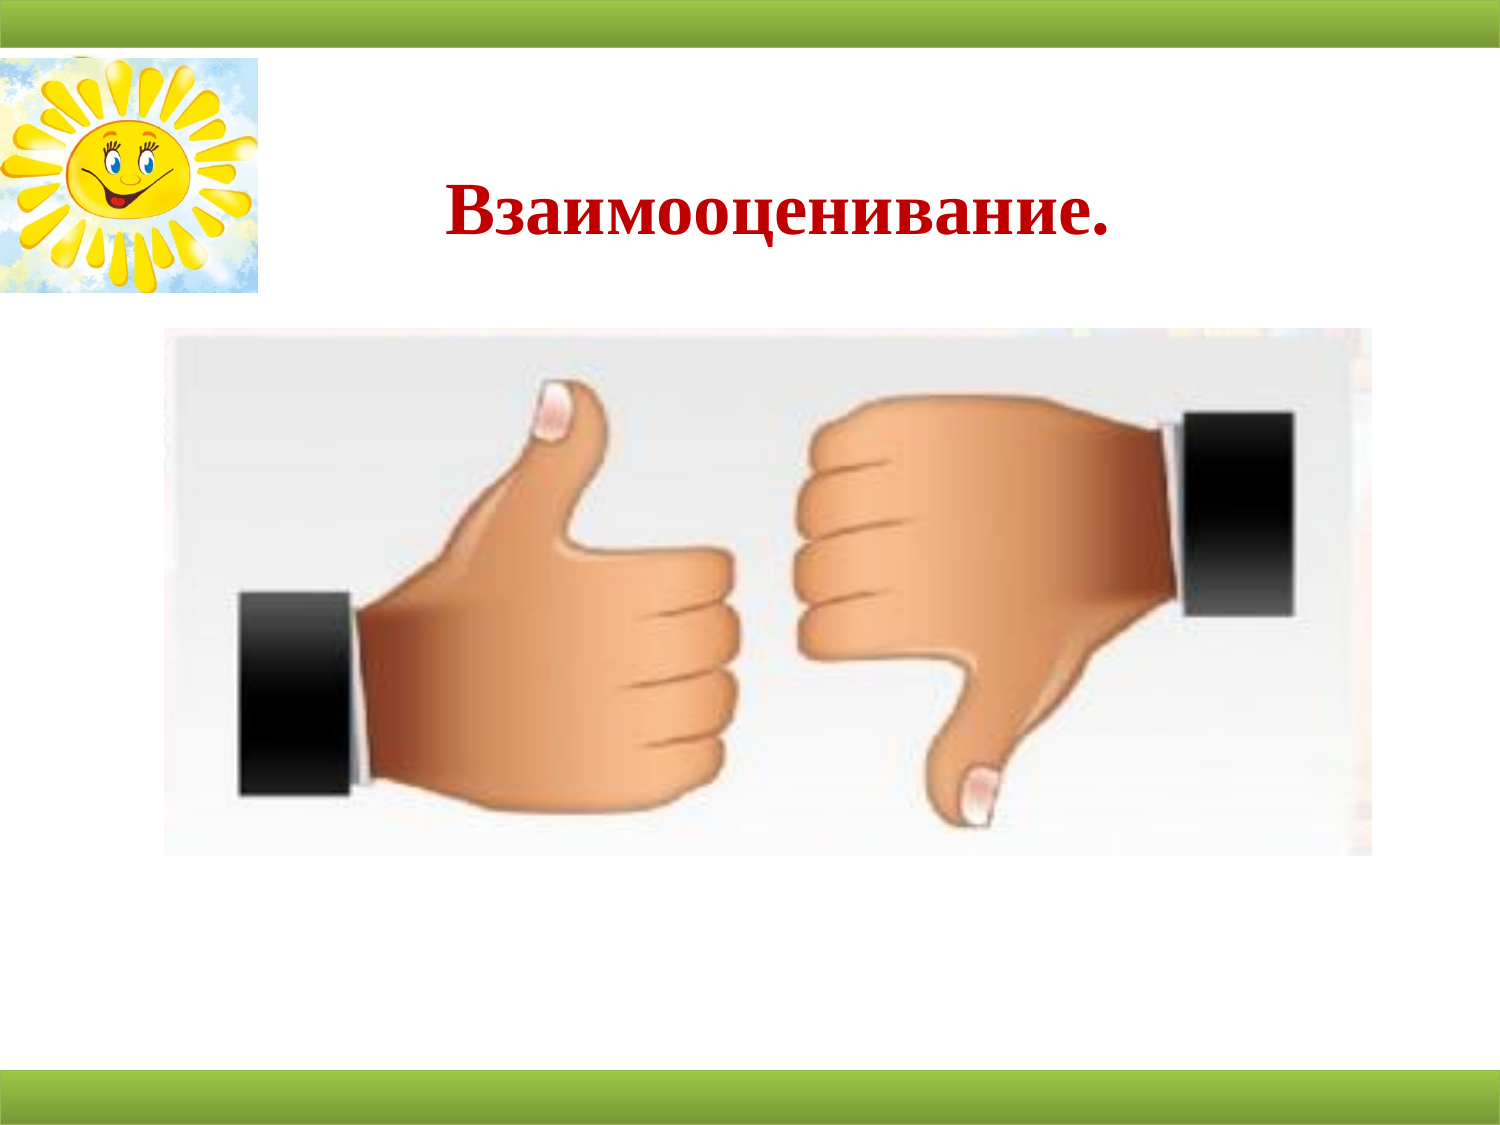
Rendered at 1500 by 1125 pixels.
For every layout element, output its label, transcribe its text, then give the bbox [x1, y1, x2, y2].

picture [0, 54, 266, 298]
title Взаимооценивание. [140, 152, 1416, 394]
picture [163, 327, 1372, 856]
